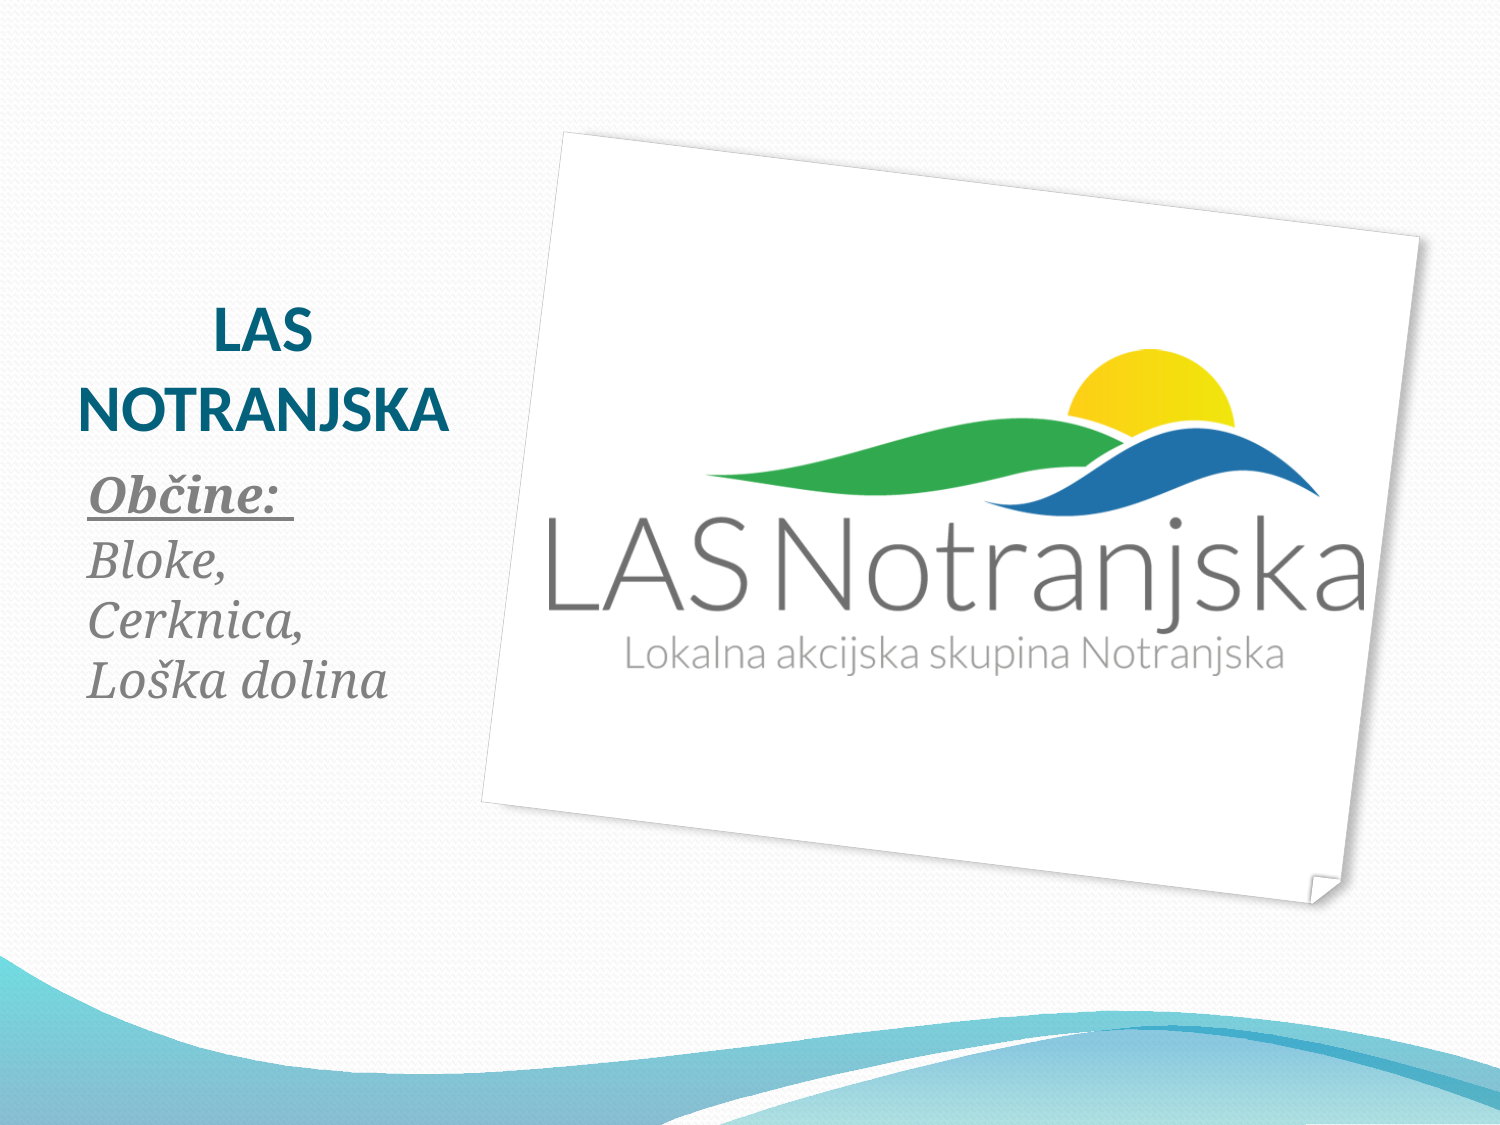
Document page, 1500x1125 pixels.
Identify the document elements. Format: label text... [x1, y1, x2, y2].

picture [548, 349, 1364, 676]
list Občine: Bloke, Cerknica, Loška dolina [76, 456, 440, 814]
title LAS NOTRANJSKA [64, 193, 463, 453]
